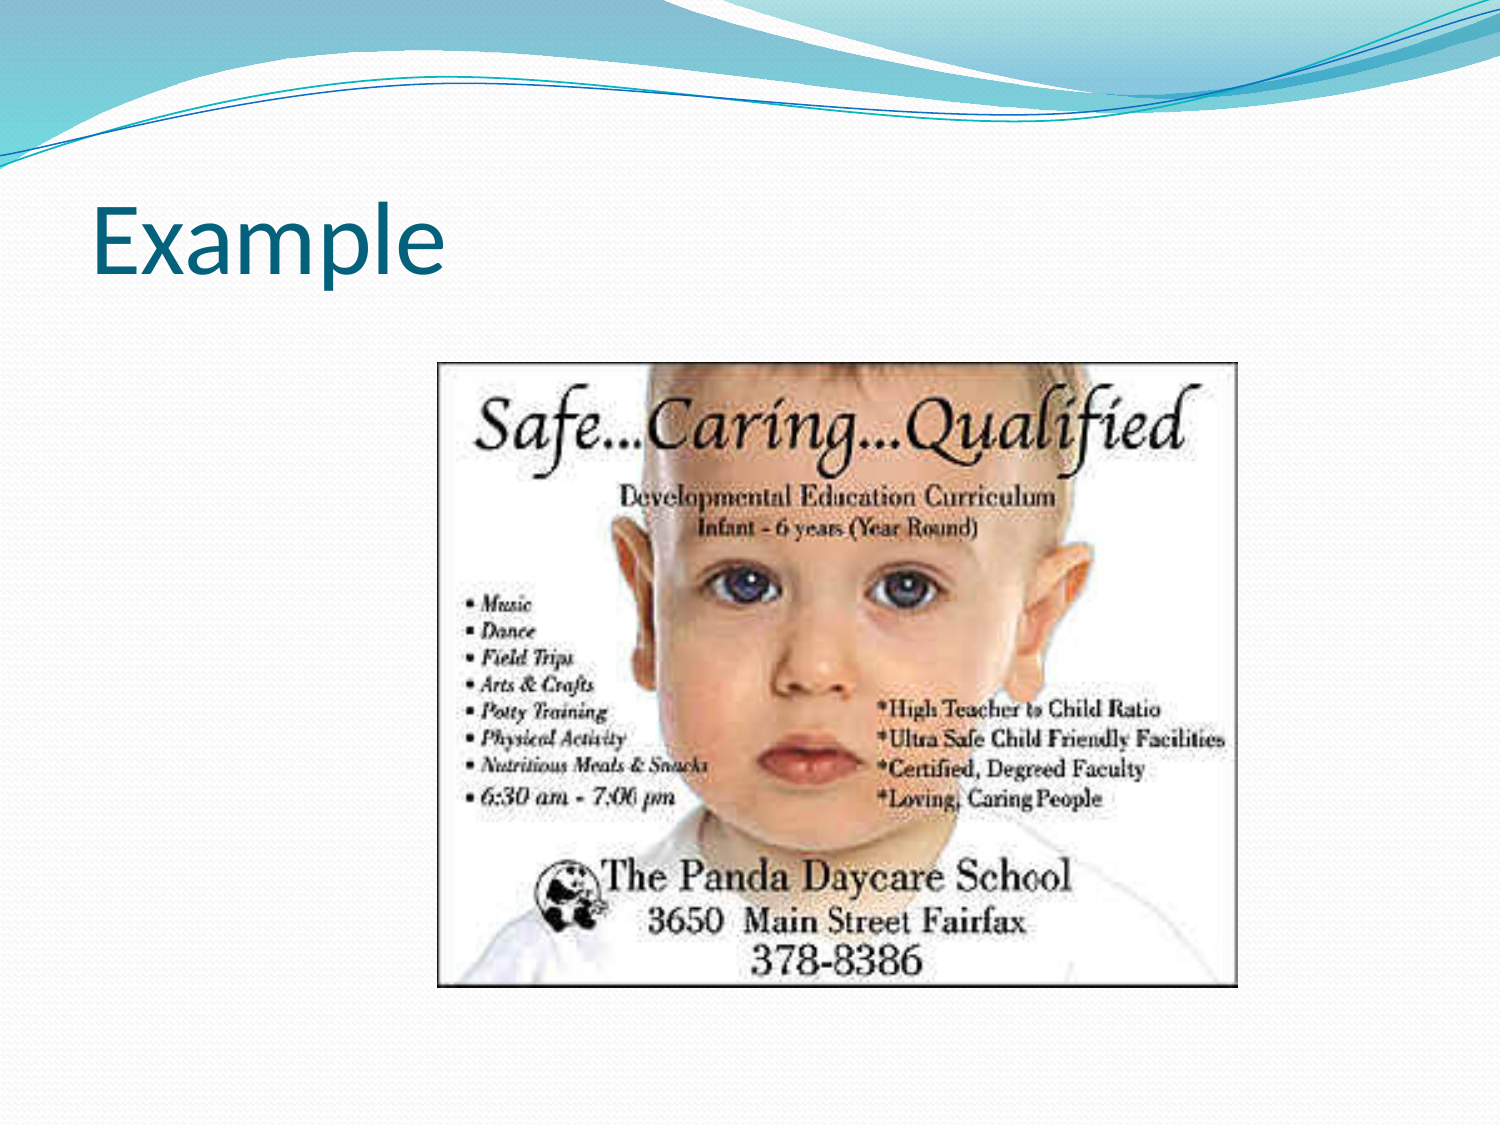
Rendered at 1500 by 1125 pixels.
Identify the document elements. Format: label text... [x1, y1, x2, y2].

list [437, 362, 1238, 988]
title Example [75, 115, 1425, 303]
